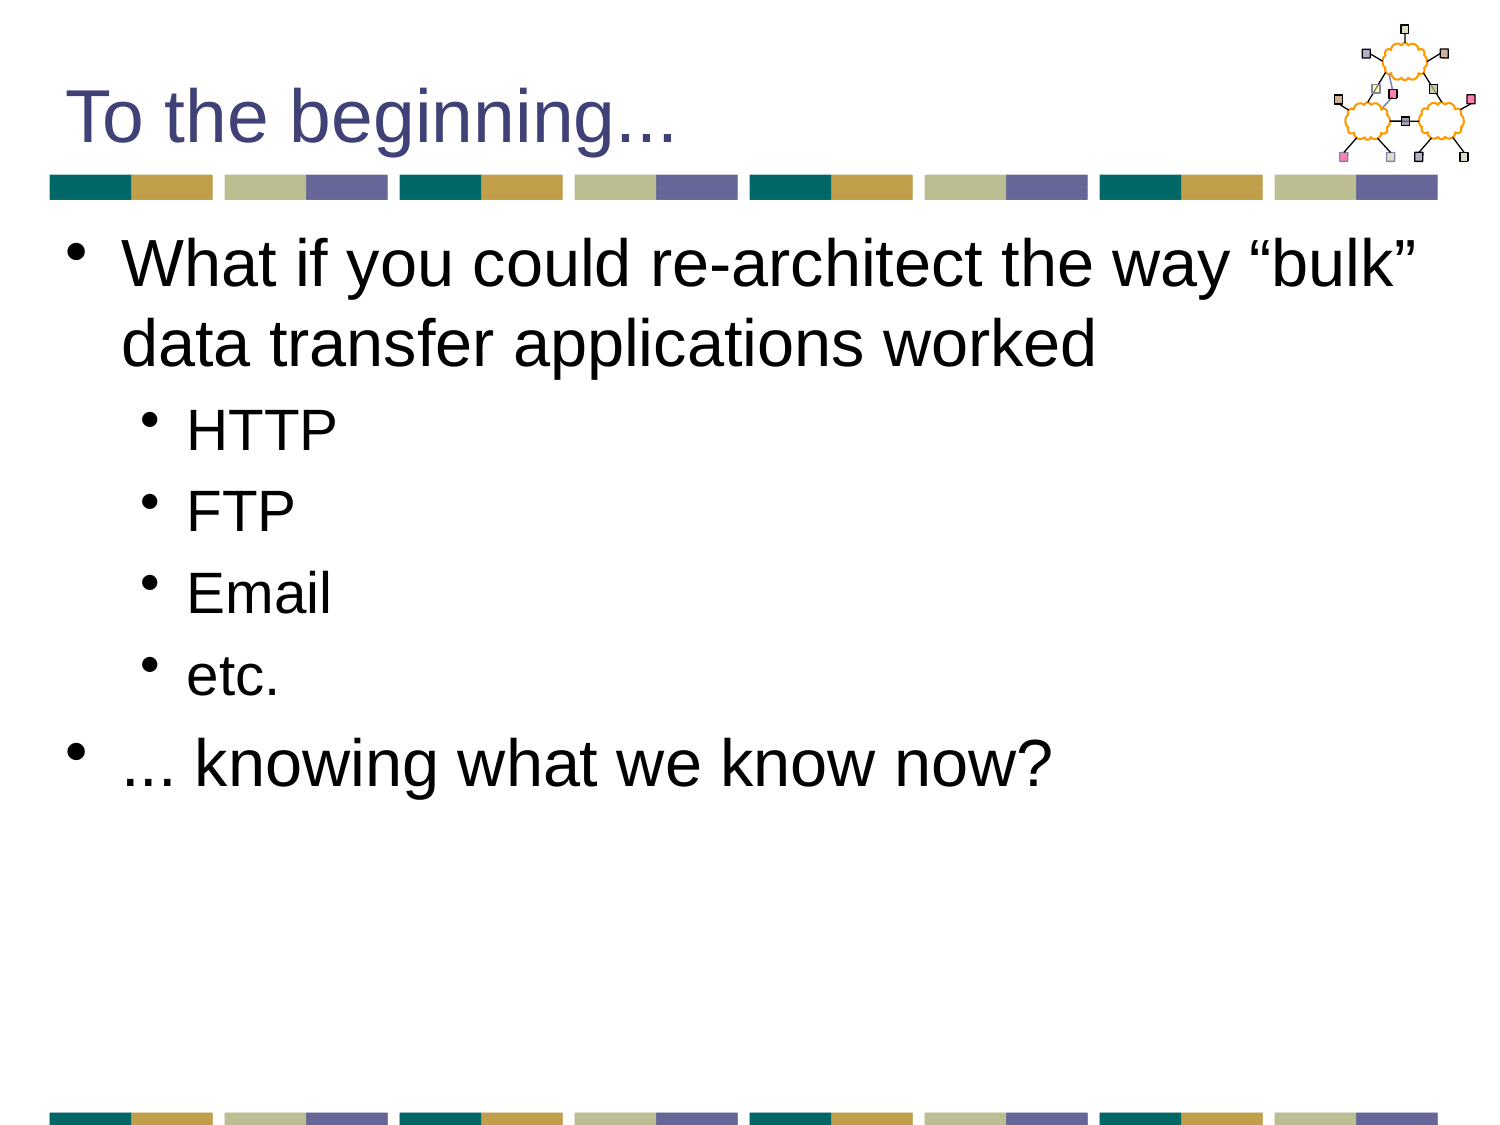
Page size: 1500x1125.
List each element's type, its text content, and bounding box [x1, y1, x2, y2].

title To the beginning... [50, 62, 1438, 163]
list What if you could re-architect the way “bulk” data transfer applications worked HTTP FTP Email etc. ... knowing what we know now? [50, 212, 1438, 1050]
